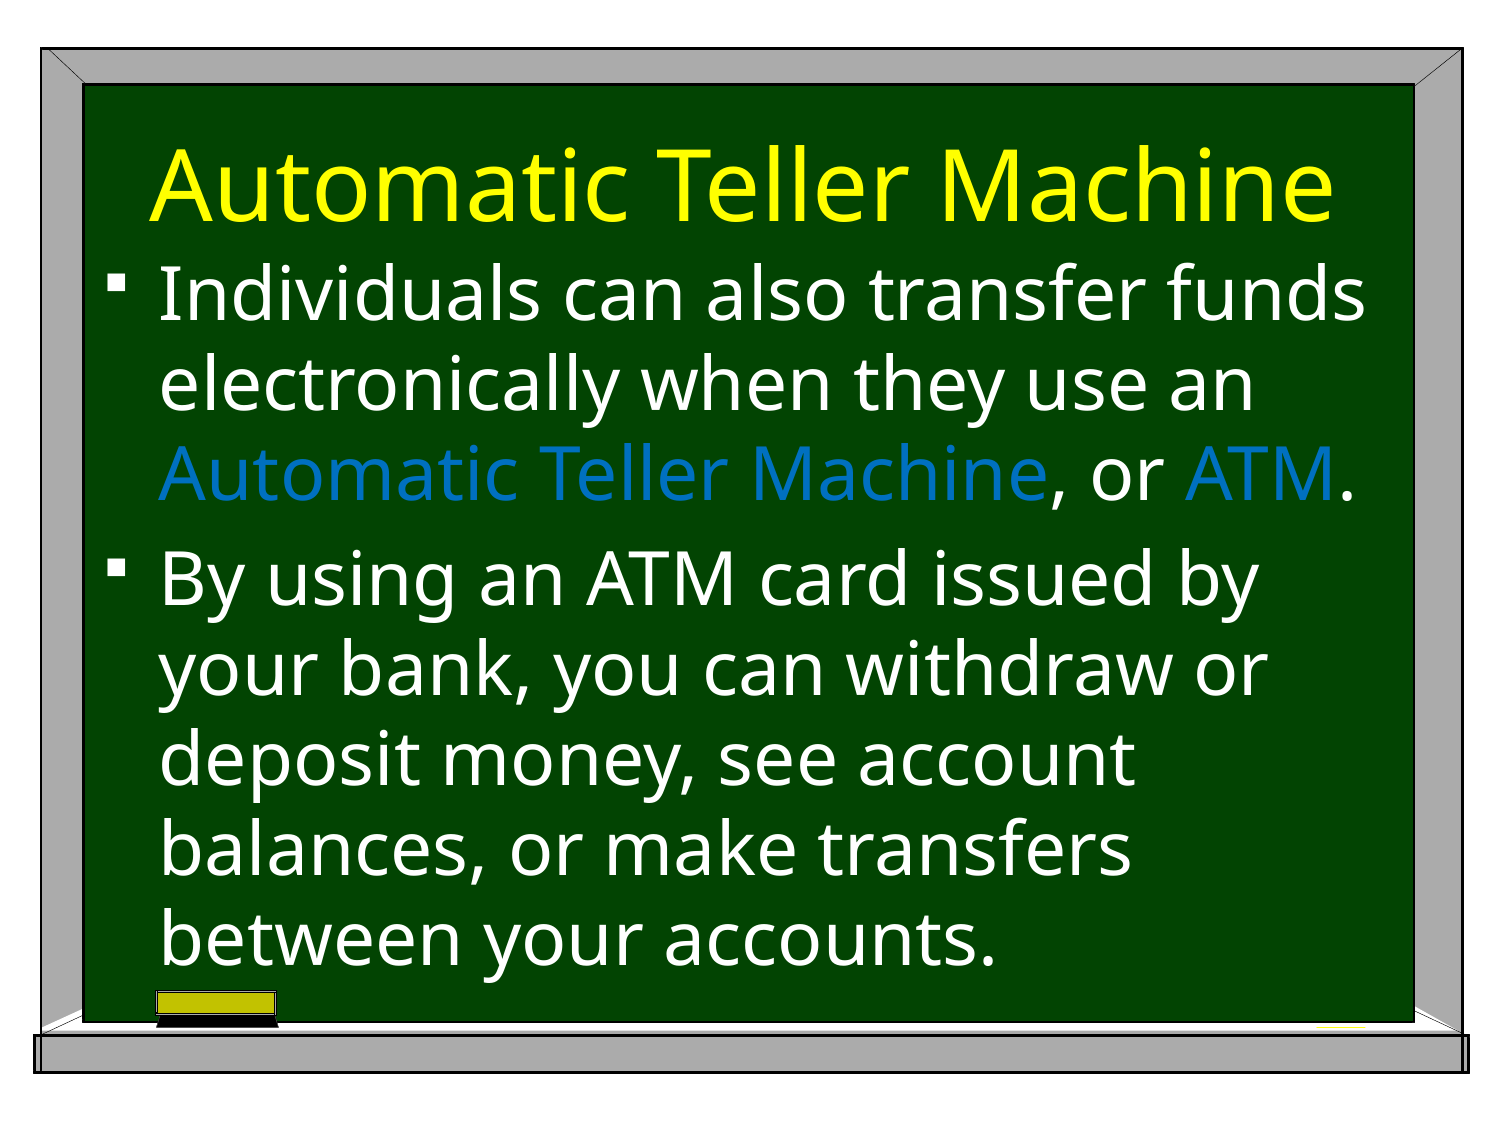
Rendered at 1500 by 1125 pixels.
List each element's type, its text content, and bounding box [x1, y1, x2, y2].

list Individuals can also transfer funds electronically when they use an Automatic Teller Machine, or ATM. By using an ATM card issued by your bank, you can withdraw or deposit money, see account balances, or make transfers between your accounts. [87, 237, 1413, 963]
title Automatic Teller Machine [87, 99, 1400, 237]
